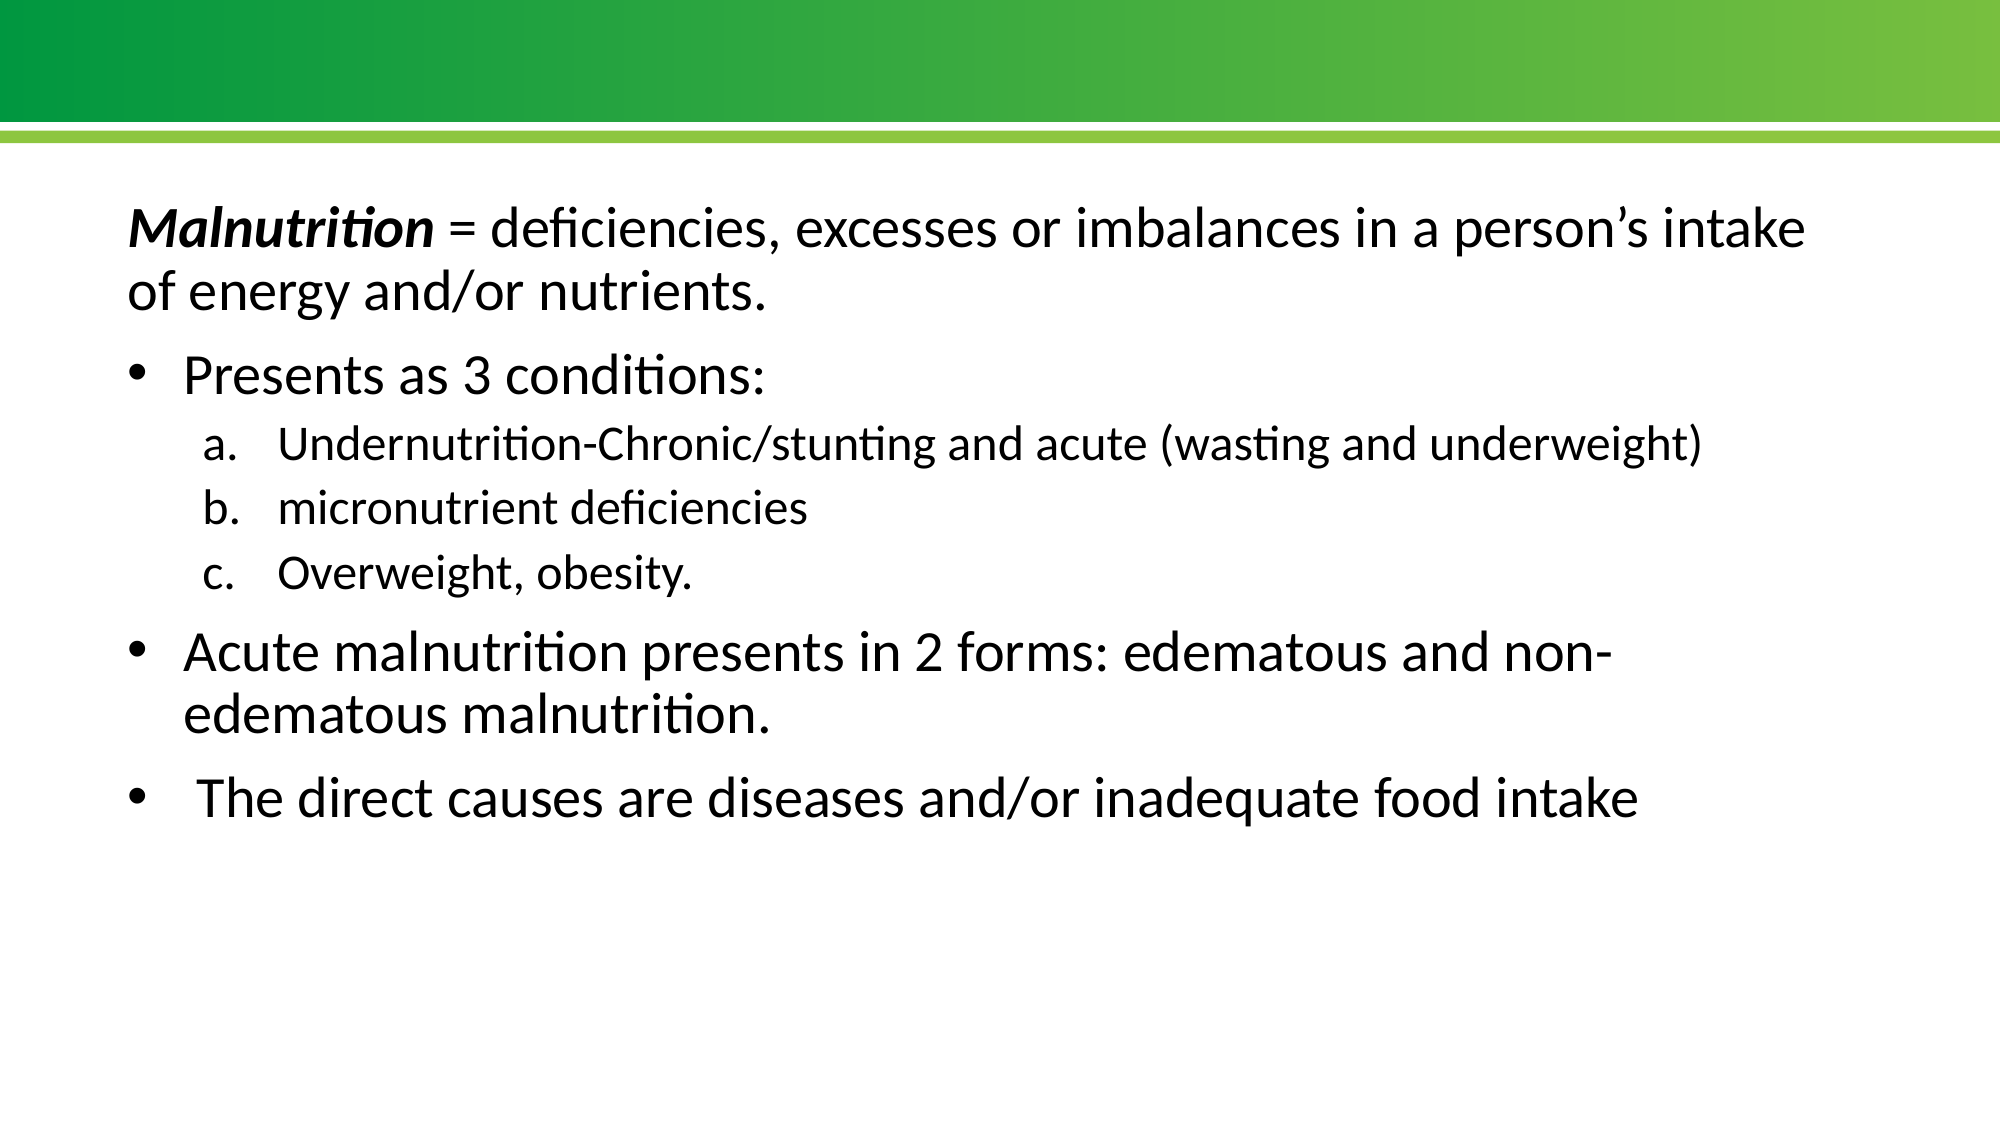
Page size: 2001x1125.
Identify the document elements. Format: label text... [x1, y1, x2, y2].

list Malnutrition = deficiencies, excesses or imbalances in a person’s intake of energy and/or nutrients. Presents as 3 conditions: Undernutrition-Chronic/stunting and acute (wasting and underweight) micronutrient deficiencies Overweight, obesity. Acute malnutrition presents in 2 forms: edematous and non-edematous malnutrition. The direct causes are diseases and/or inadequate food intake [93, 189, 1863, 1067]
